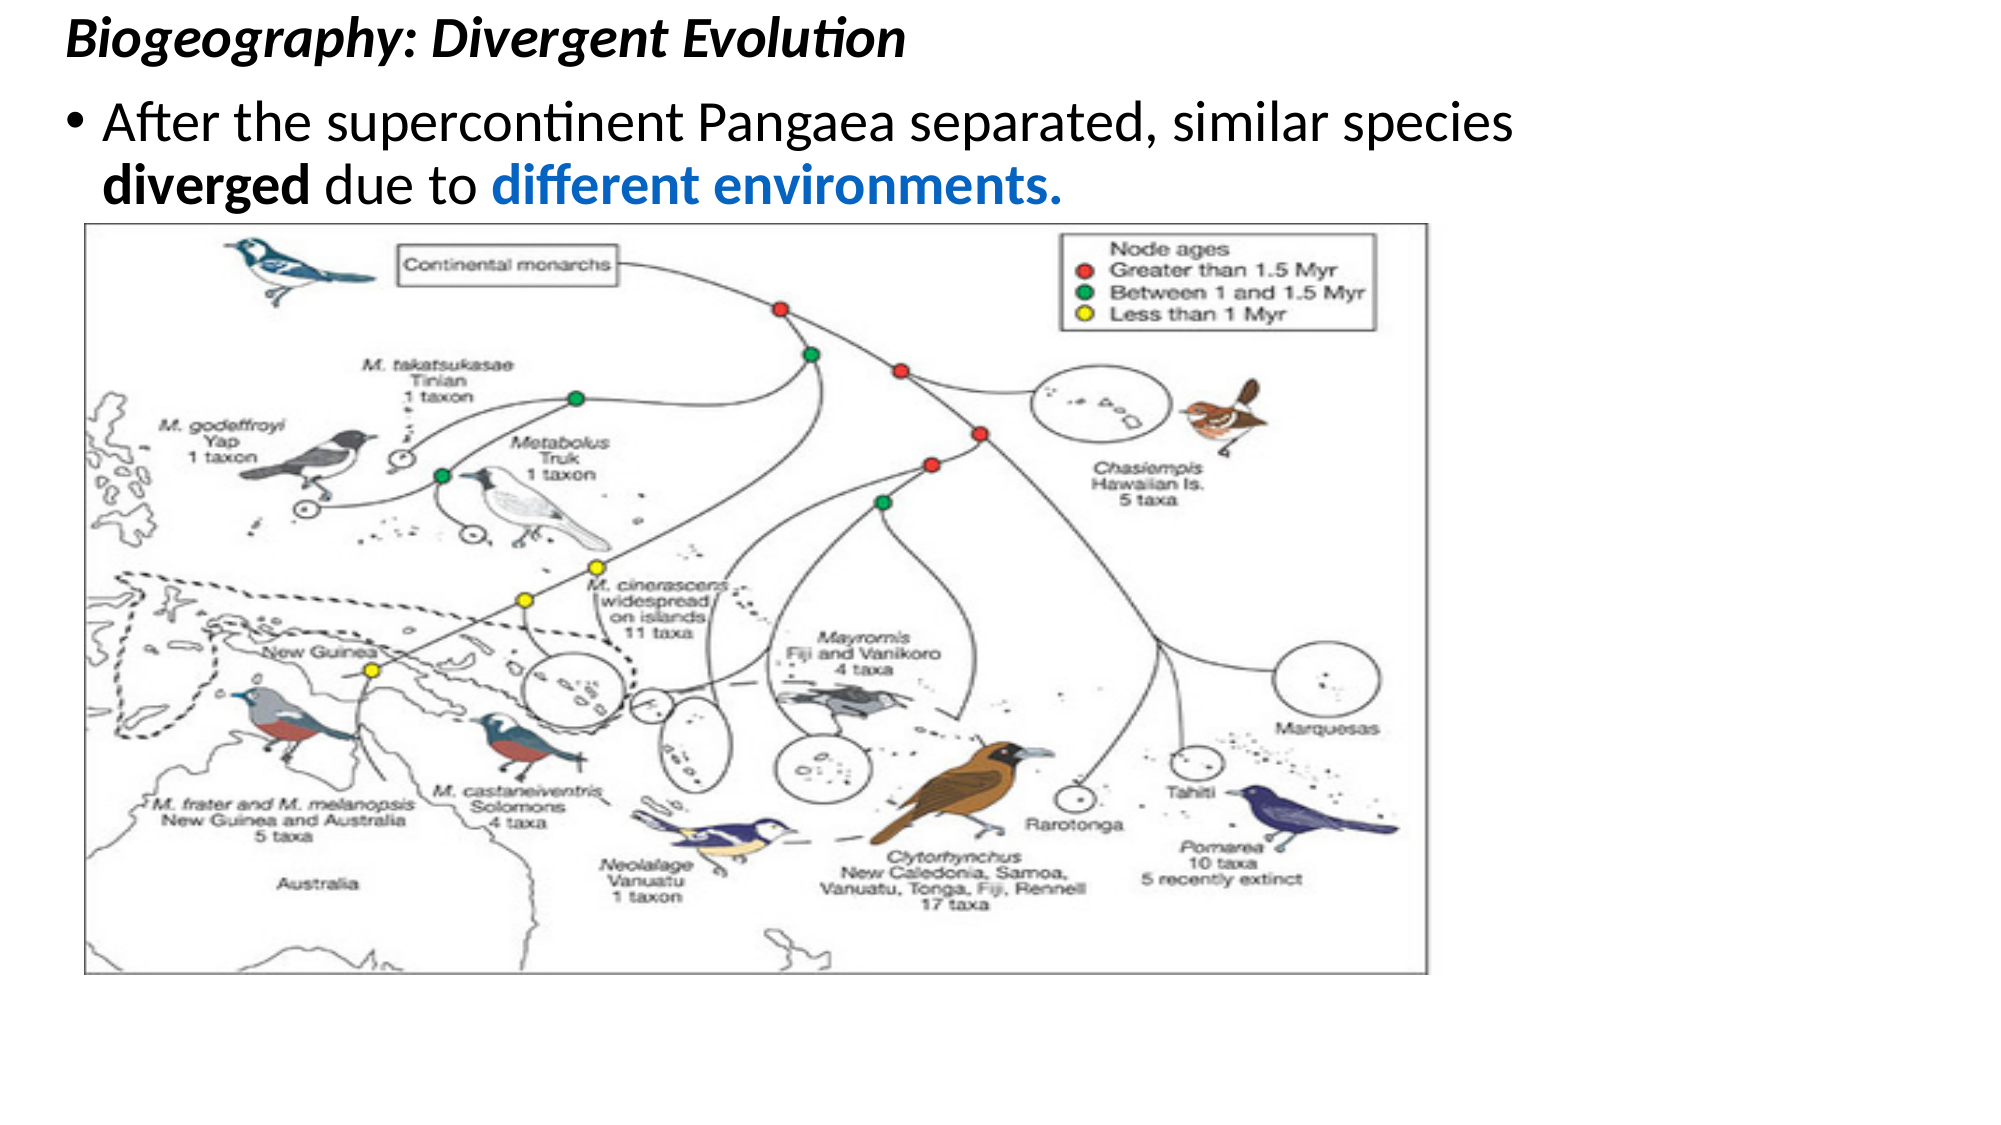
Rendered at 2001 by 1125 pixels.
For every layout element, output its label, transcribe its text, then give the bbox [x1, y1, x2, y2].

list Biogeography: Divergent Evolution After the supercontinent Pangaea separated, similar species diverged due to different environments. [50, 0, 1563, 1075]
picture [84, 223, 1485, 975]
